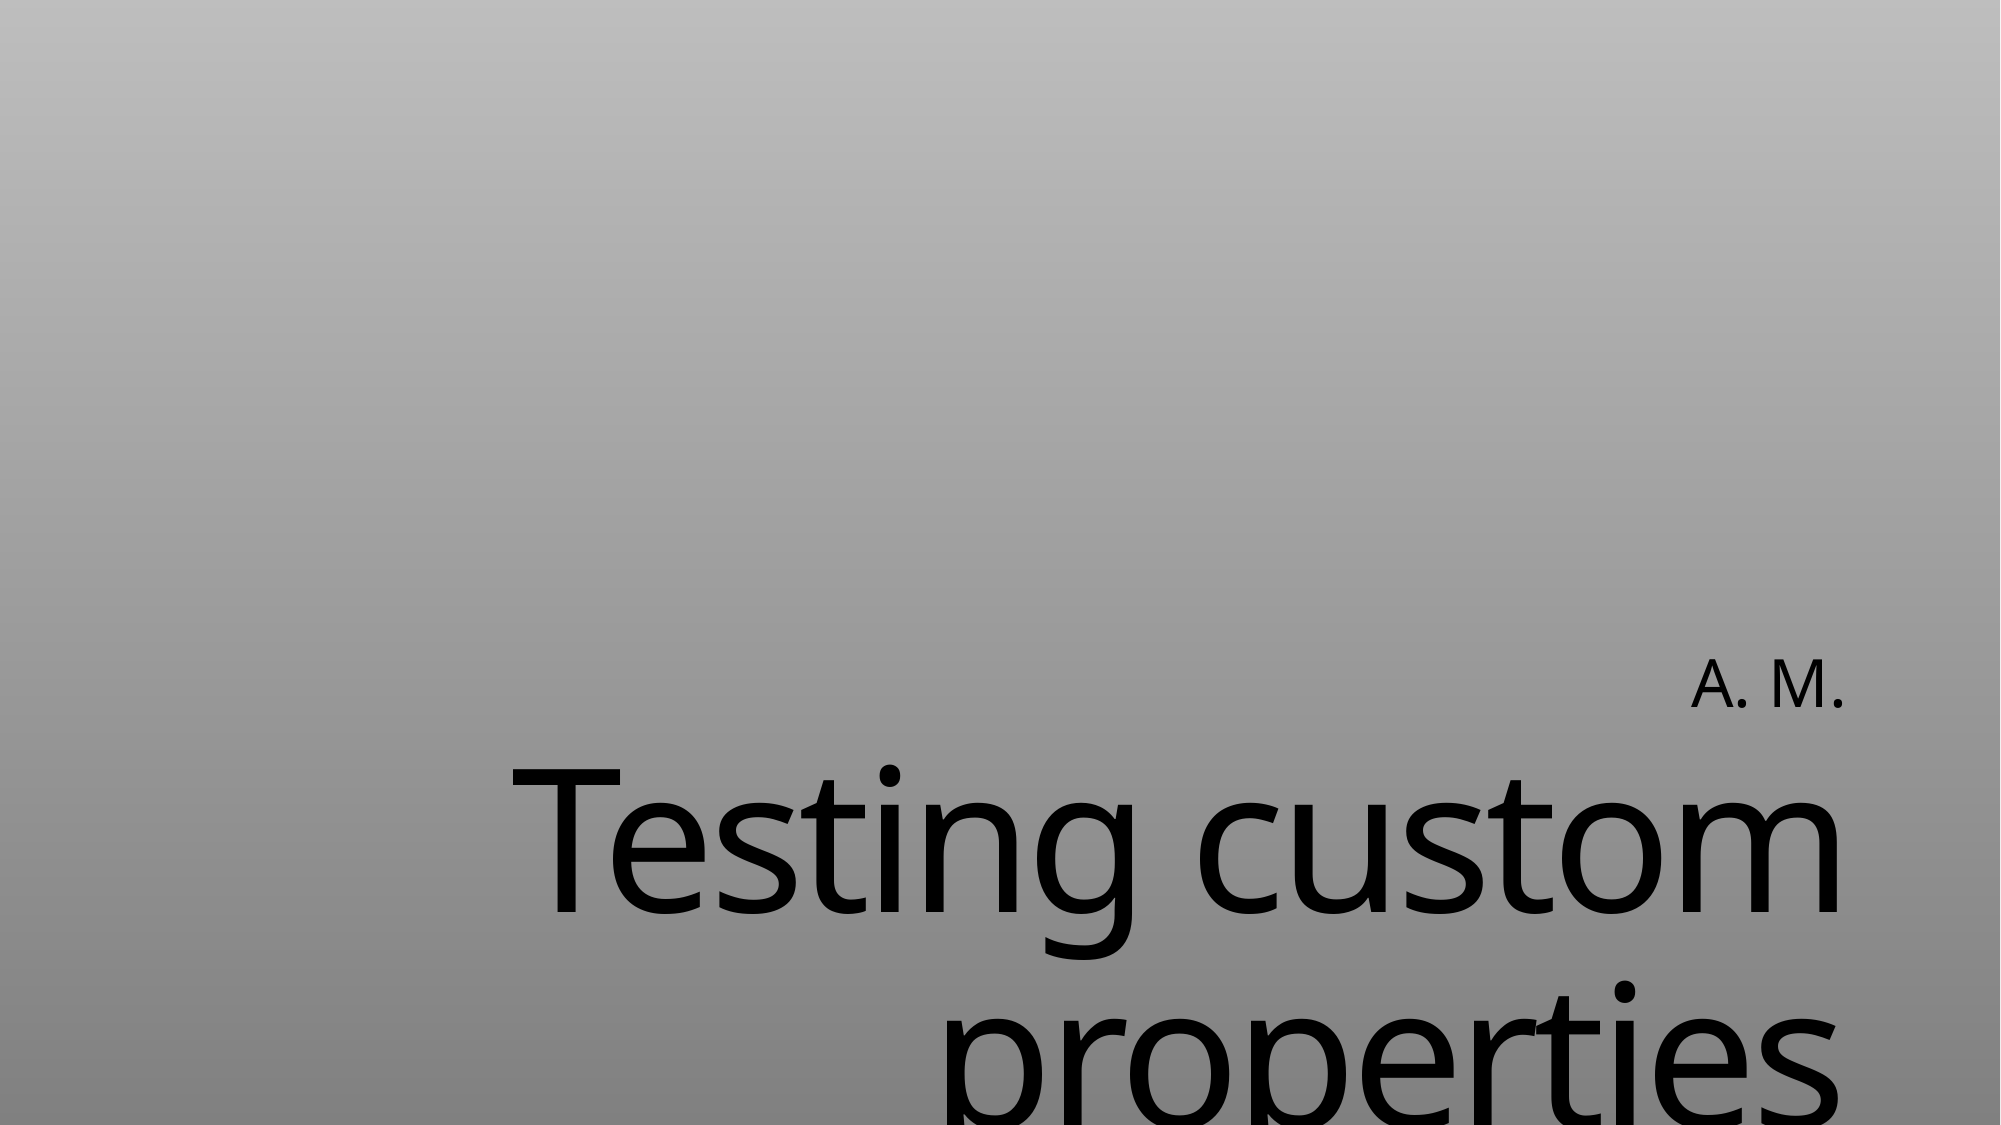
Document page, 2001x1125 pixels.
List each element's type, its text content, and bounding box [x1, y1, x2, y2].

title Testing custom properties [362, 732, 1863, 1002]
subtitle A. M. [362, 606, 1863, 730]
picture [0, 0, 2001, 1125]
